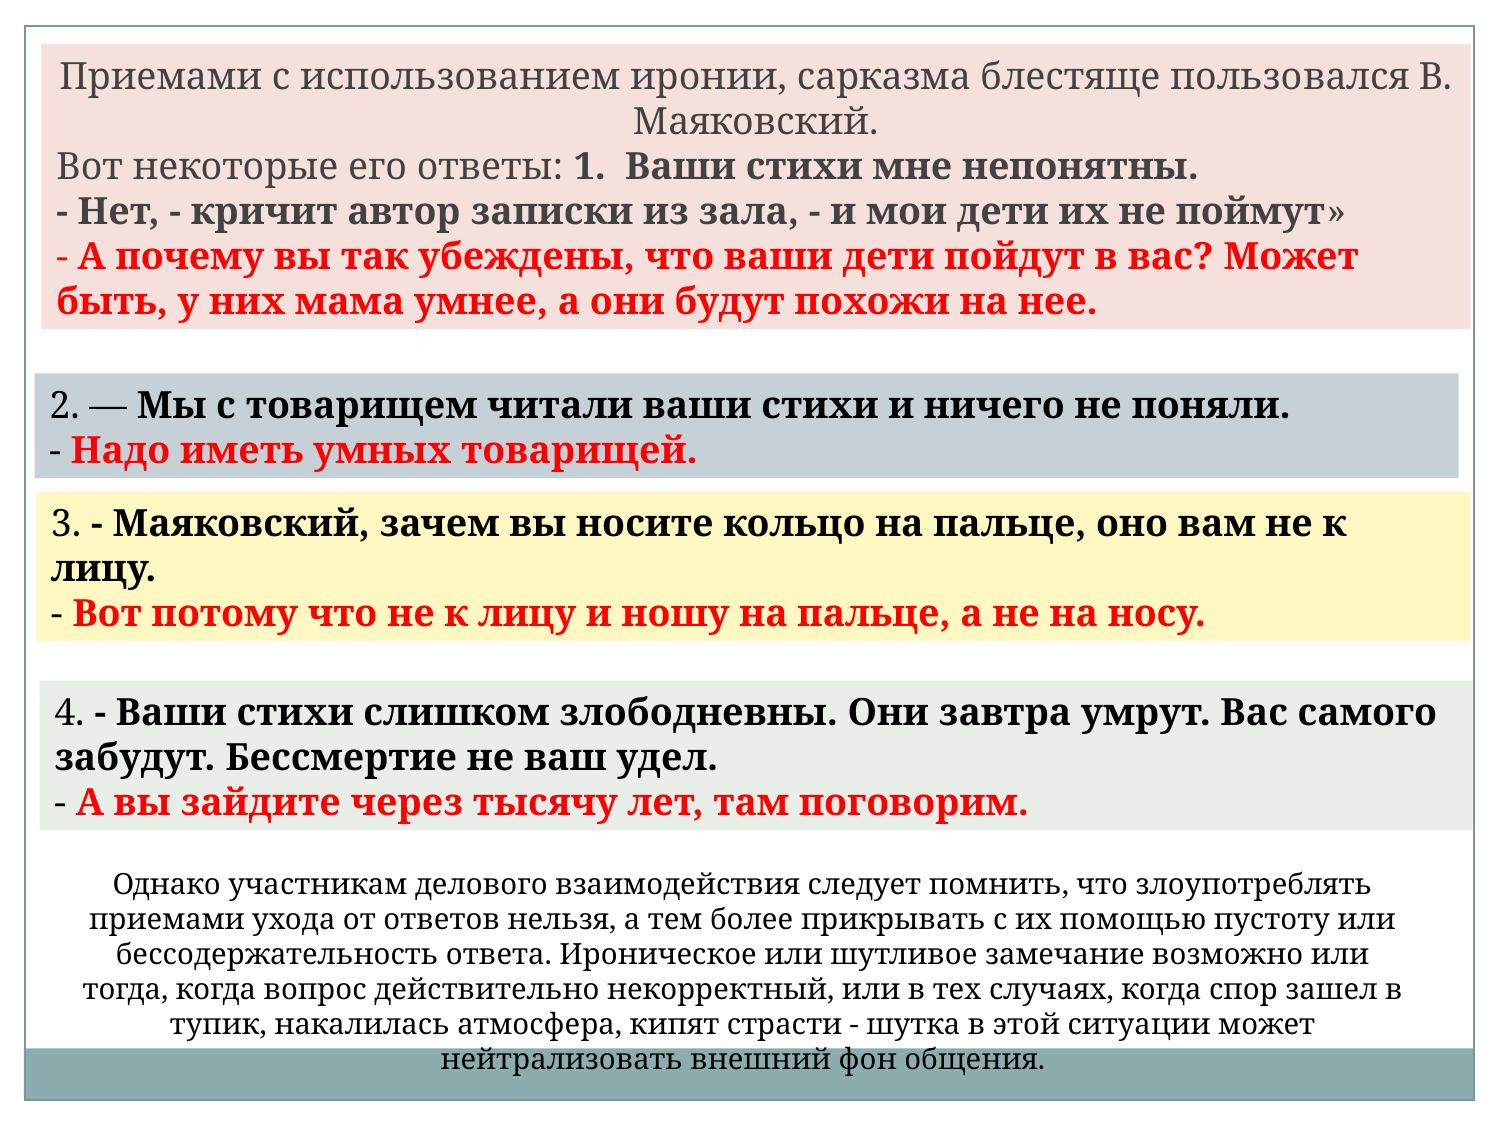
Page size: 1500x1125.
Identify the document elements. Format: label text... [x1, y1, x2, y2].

text_box 4. - Ваши стихи слишком злободневны. Они завтра умрут. Вас самого забудут. Бессмертие не ваш удел. - А вы зайдите через тысячу лет, там поговорим. [39, 680, 1473, 831]
text_box 3. - Маяковский, зачем вы носите кольцо на пальце, оно вам не к лицу. - Вот потому что не к лицу и ношу на пальце, а не на носу. [36, 491, 1471, 642]
text_box Однако участникам делового взаимодействия следует помнить, что злоупотреблять приемами ухода от ответов нельзя, а тем более прикрывать с их помощью пустоту или бессодержательность ответа. Ироническое или шутливое замечание возможно или тогда, когда вопрос действительно некорректный, или в тех случаях, когда спор зашел в тупик, накалилась атмосфера, кипят страсти - шутка в этой ситуации может нейтрализовать внешний фон общения. [57, 857, 1429, 1083]
text_box Приемами с использованием иронии, сарказма блестяще пользо­вался В. Маяковский. Вот некоторые его ответы: 1. Ваши стихи мне непонятны. - Нет, - кричит автор записки из зала, - и мои дети их не поймут» - А почему вы так убеждены, что ваши дети пойдут в вас? Может быть, у них мама умнее, а они будут похожи на нее. [41, 44, 1471, 330]
text_box 2. — Мы с товарищем читали ваши стихи и ничего не поняли. - Надо иметь умных товарищей. [34, 373, 1459, 479]
